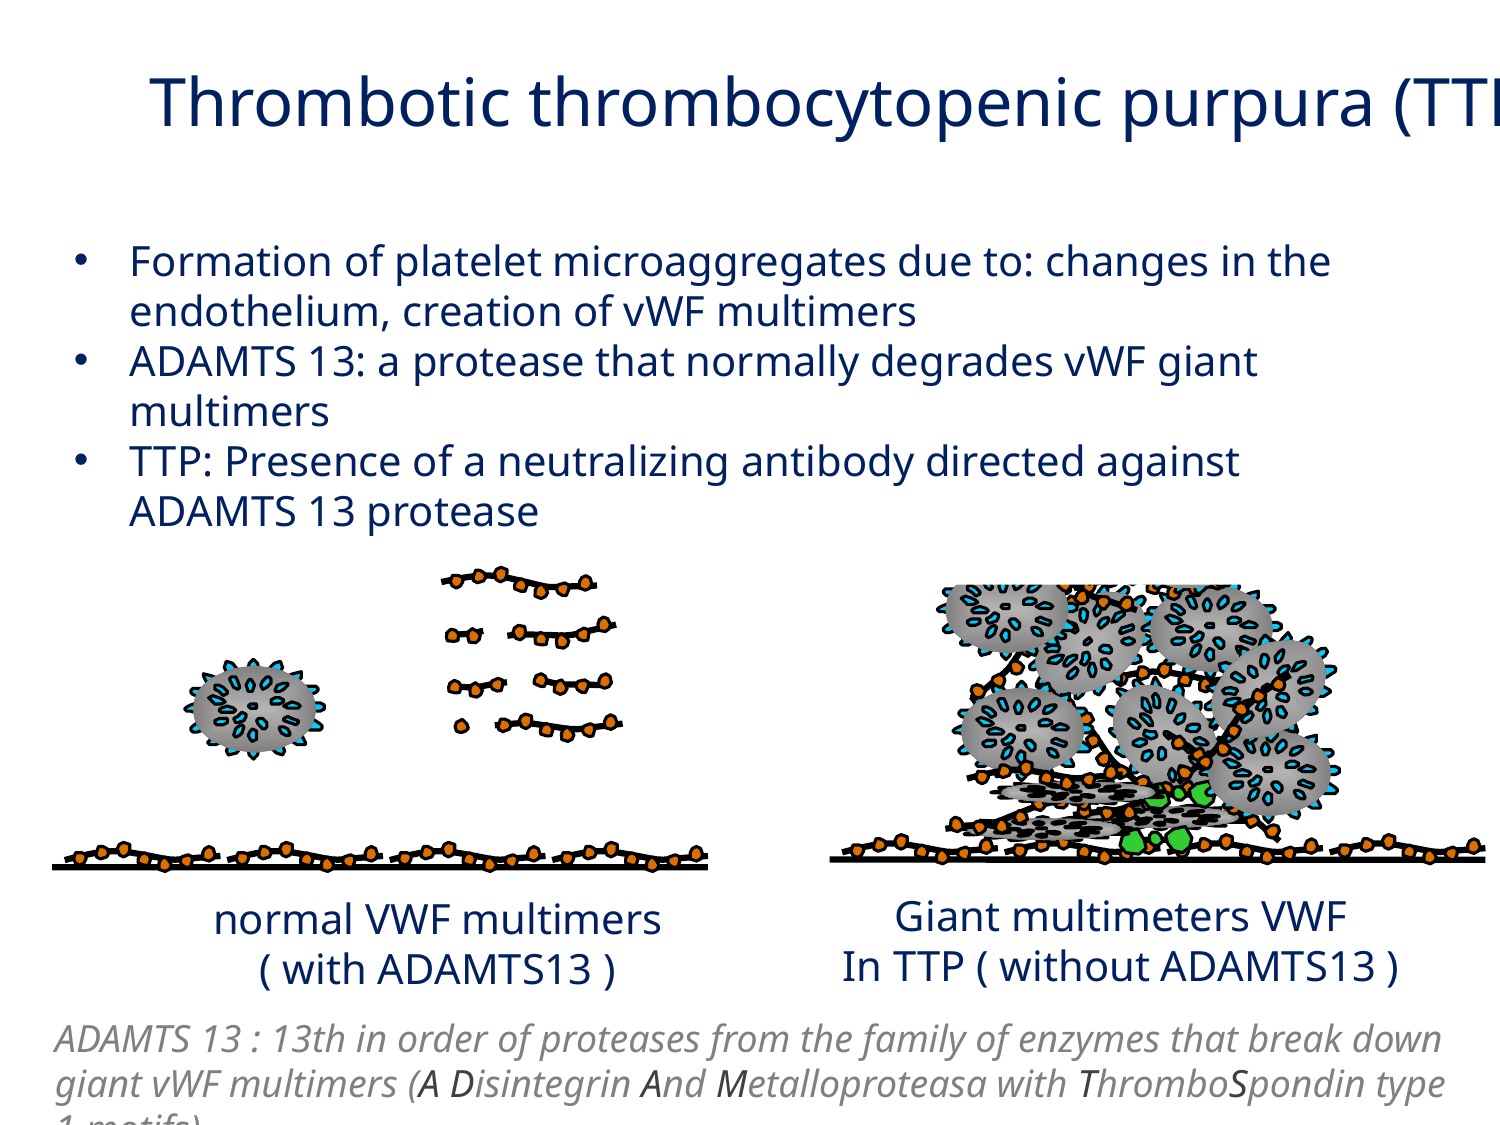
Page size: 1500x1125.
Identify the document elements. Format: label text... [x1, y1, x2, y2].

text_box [514, 677, 603, 772]
text_box ADAMTS 13 : 13th in order of proteases from the family of enzymes that break down giant vWF multimers (A Disintegrin And Metalloproteasa with ThromboSpondin type 1 motifs) [40, 1007, 1488, 1125]
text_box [441, 567, 598, 598]
text_box Thrombotic thrombocytopenic purpura (TTP) [134, 52, 1500, 147]
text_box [448, 621, 480, 648]
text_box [829, 405, 1486, 999]
text_box [455, 719, 469, 733]
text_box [51, 842, 709, 872]
text_box Formation of platelet microaggregates due to: changes in the endothelium, creation of vWF multimers ADAMTS 13: a protease that normally degrades vWF giant multimers TTP: Presence of a neutralizing antibody directed against ADAMTS 13 protease [58, 226, 1431, 592]
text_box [524, 589, 599, 671]
text_box normal VWF multimers ( with ADAMTS13 ) [198, 885, 678, 1007]
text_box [454, 663, 499, 707]
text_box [184, 658, 325, 760]
